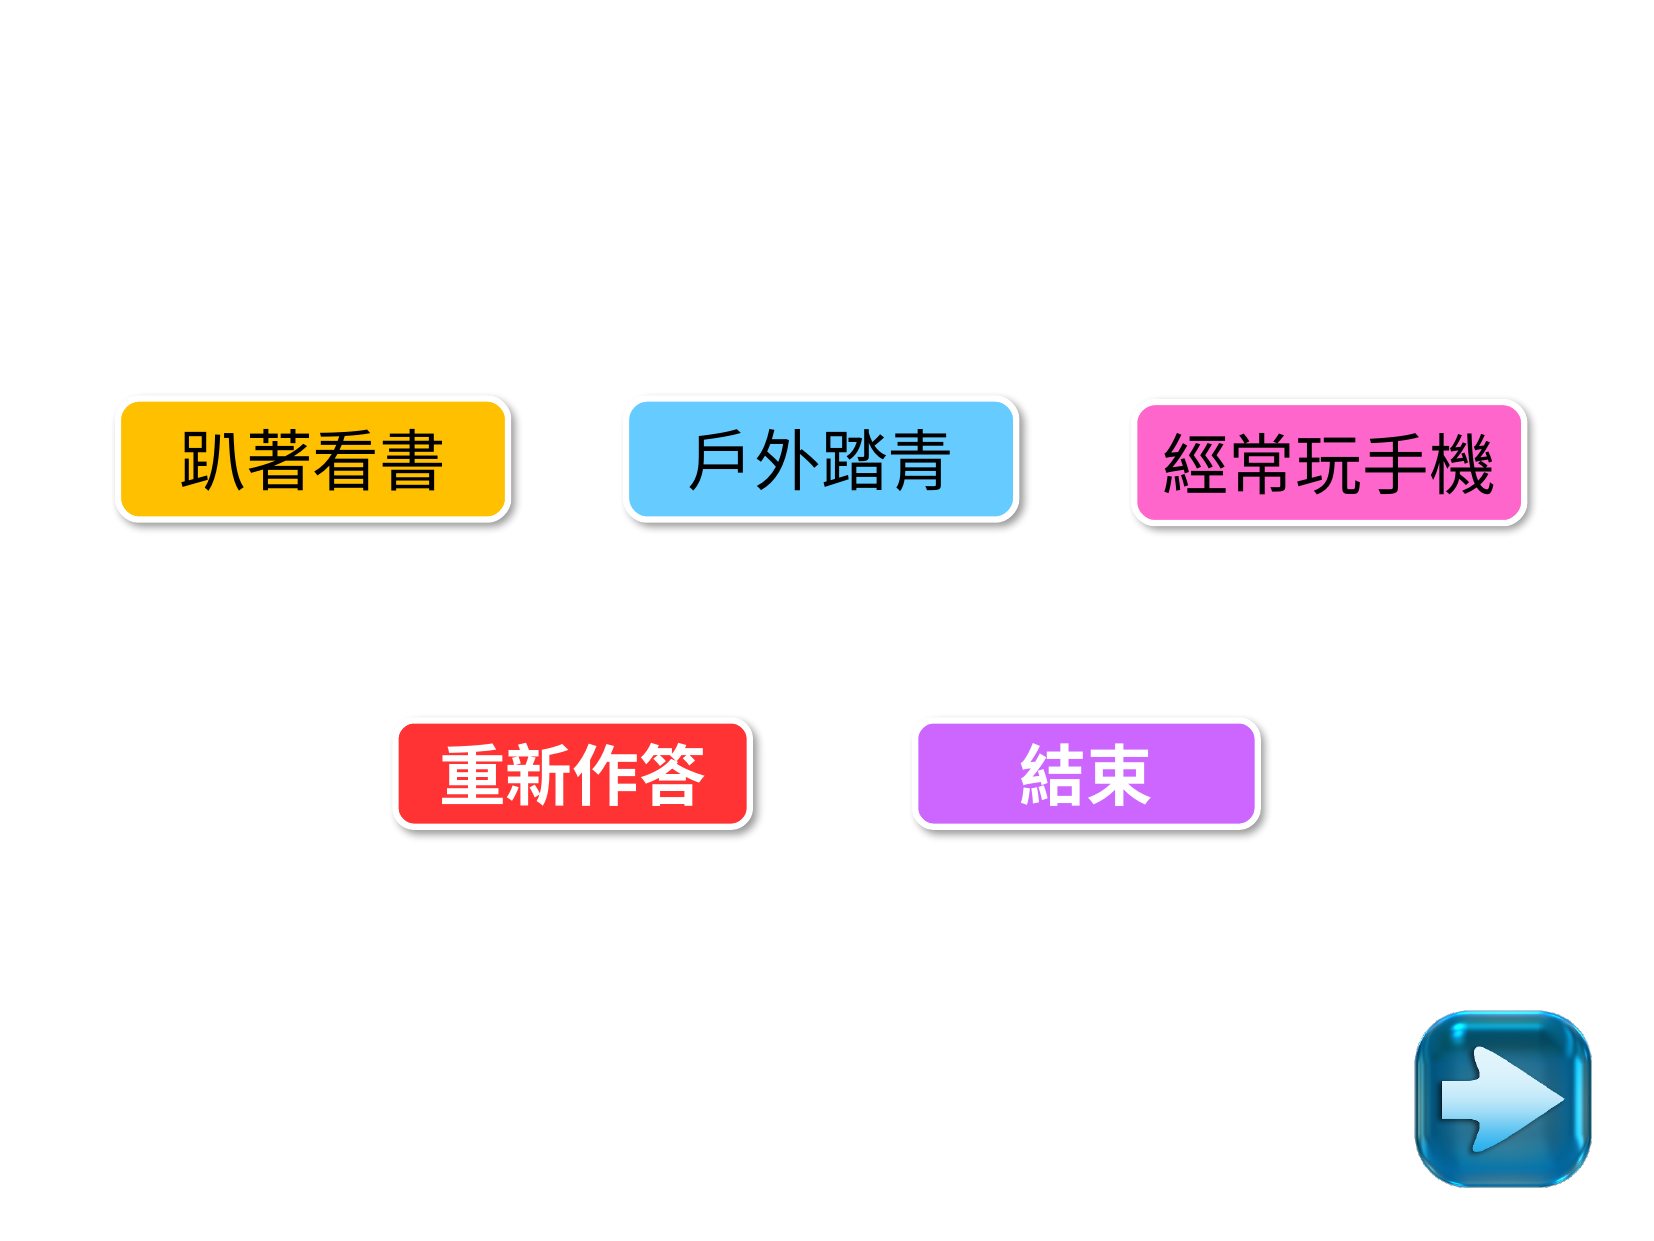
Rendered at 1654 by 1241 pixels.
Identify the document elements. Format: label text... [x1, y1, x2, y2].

picture [1414, 1009, 1592, 1188]
text_box 結束 [915, 720, 1258, 827]
text_box 重新作答 [395, 720, 750, 827]
text_box 戶外踏青 [626, 398, 1017, 520]
text_box 趴著看書 [118, 398, 509, 520]
text_box 經常玩手機 [1134, 402, 1525, 524]
